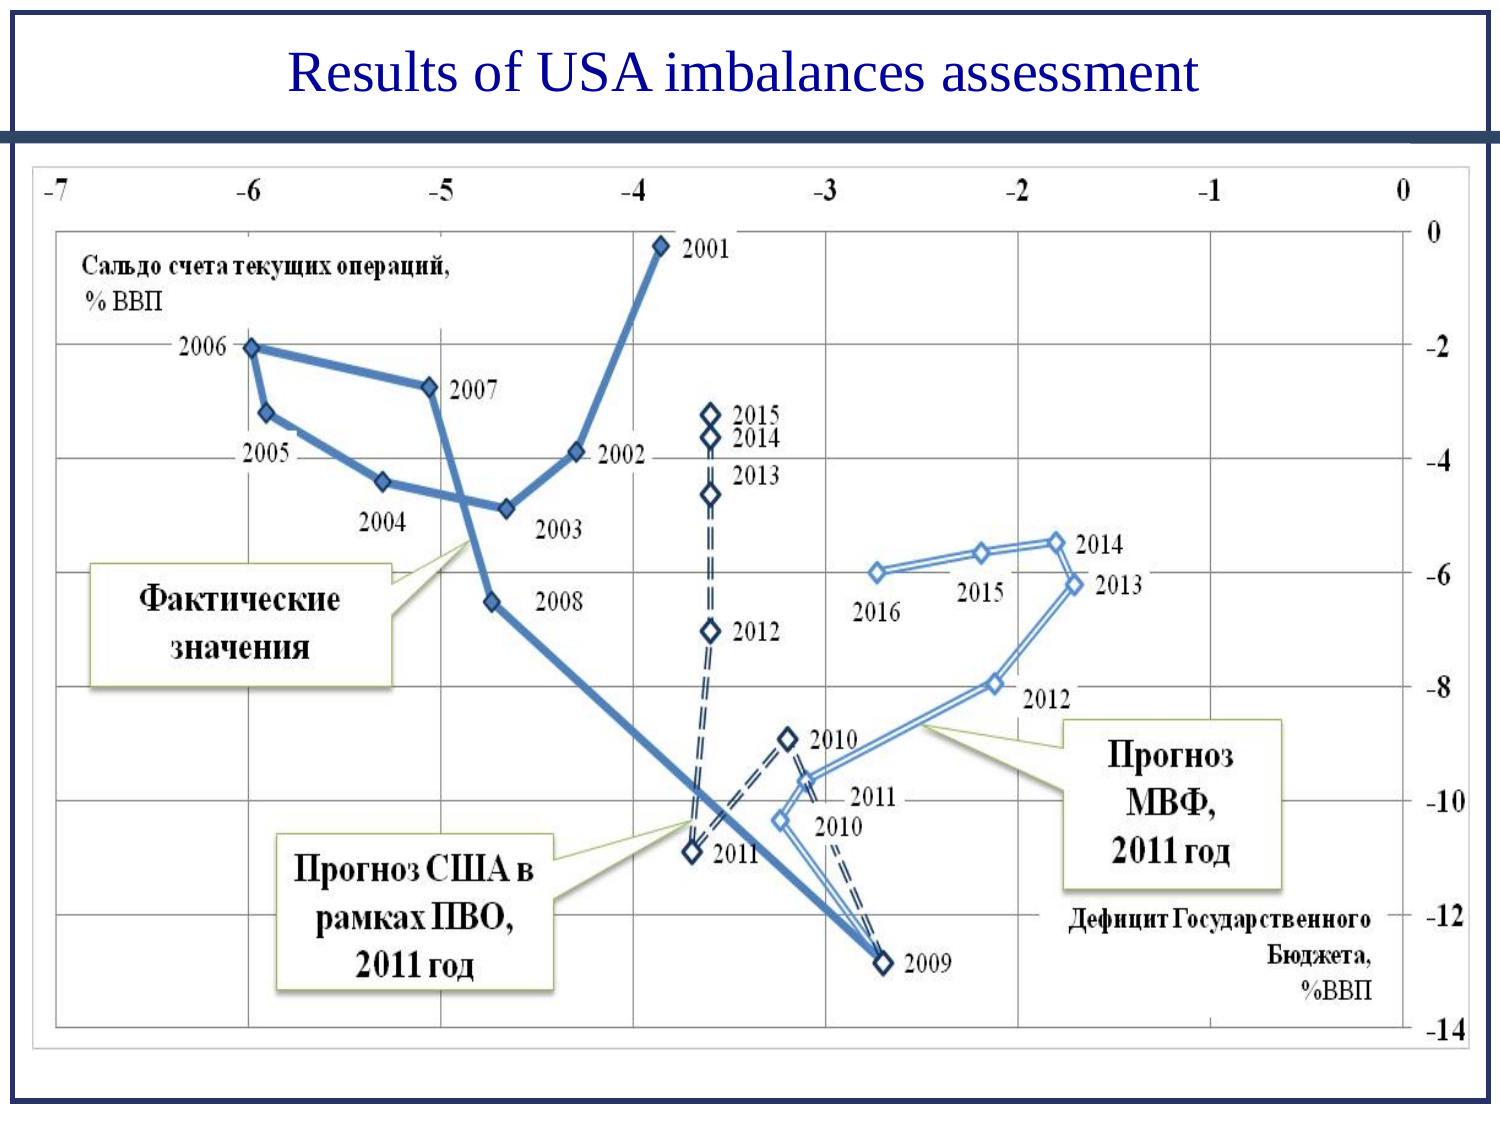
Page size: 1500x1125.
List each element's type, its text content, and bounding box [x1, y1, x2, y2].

text_box [1460, 12, 1489, 137]
text_box [12, 12, 29, 137]
title Results of USA imbalances assessment [29, 0, 1460, 138]
text_box [12, 138, 1489, 1101]
picture [30, 165, 1471, 1051]
